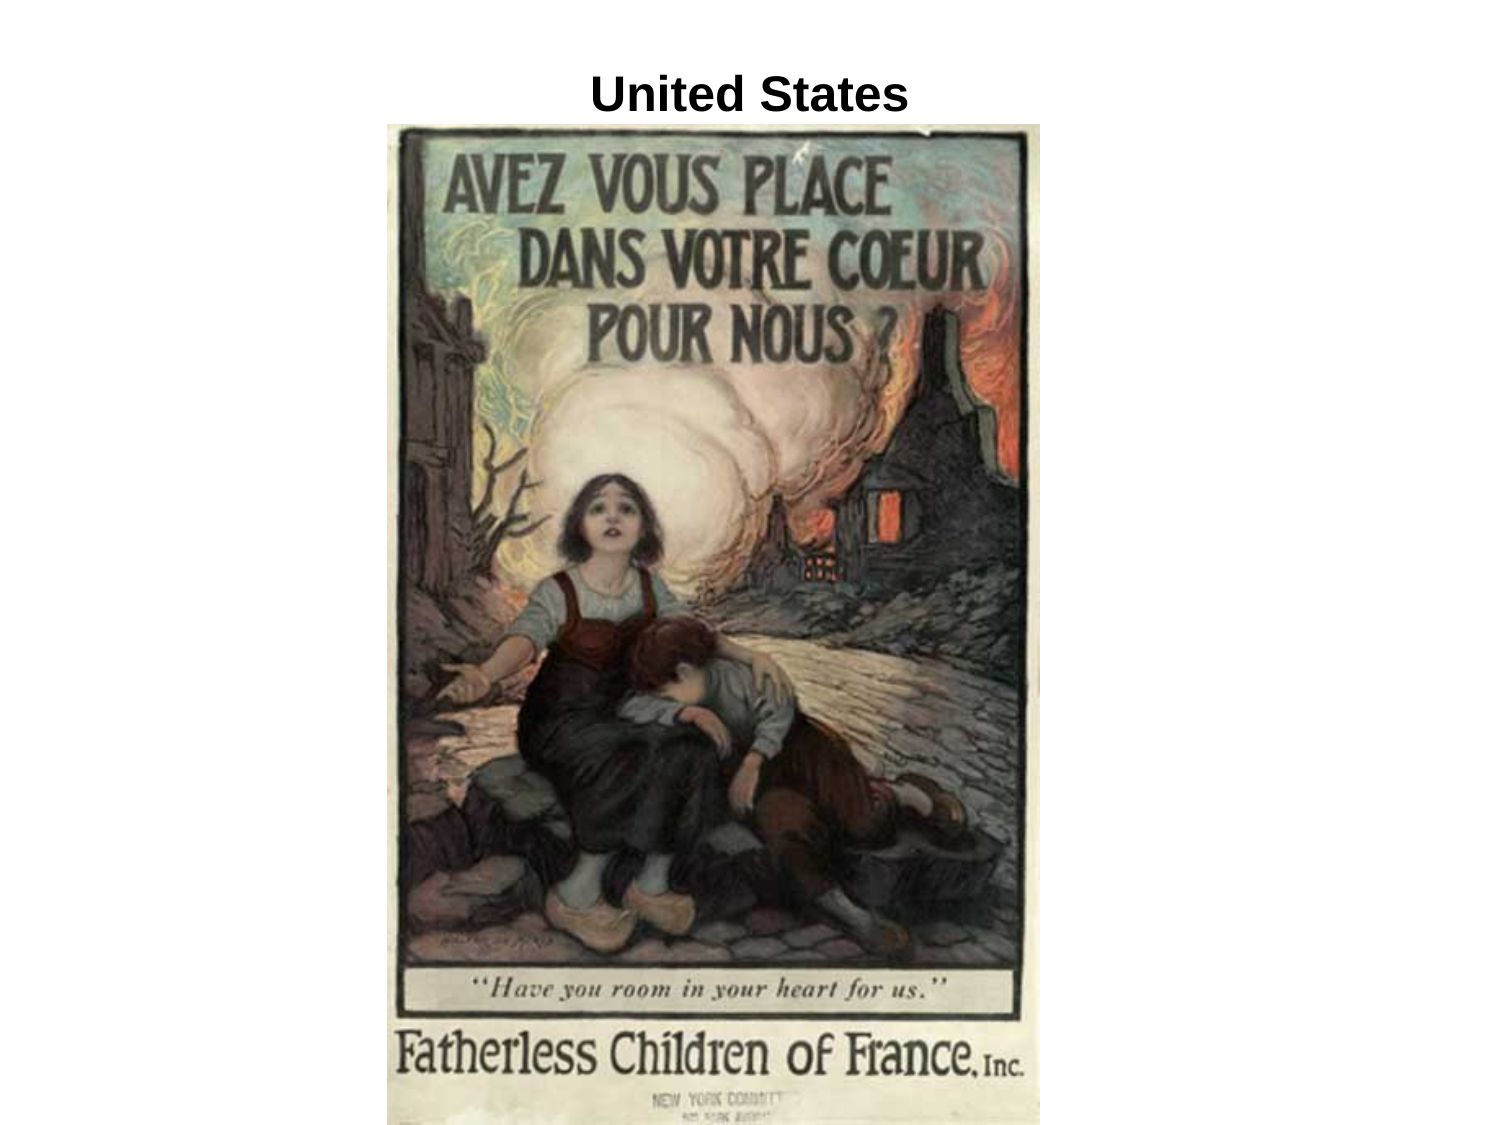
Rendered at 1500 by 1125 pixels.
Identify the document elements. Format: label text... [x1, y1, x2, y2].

picture [387, 124, 1040, 1125]
title United States [74, 44, 1426, 138]
